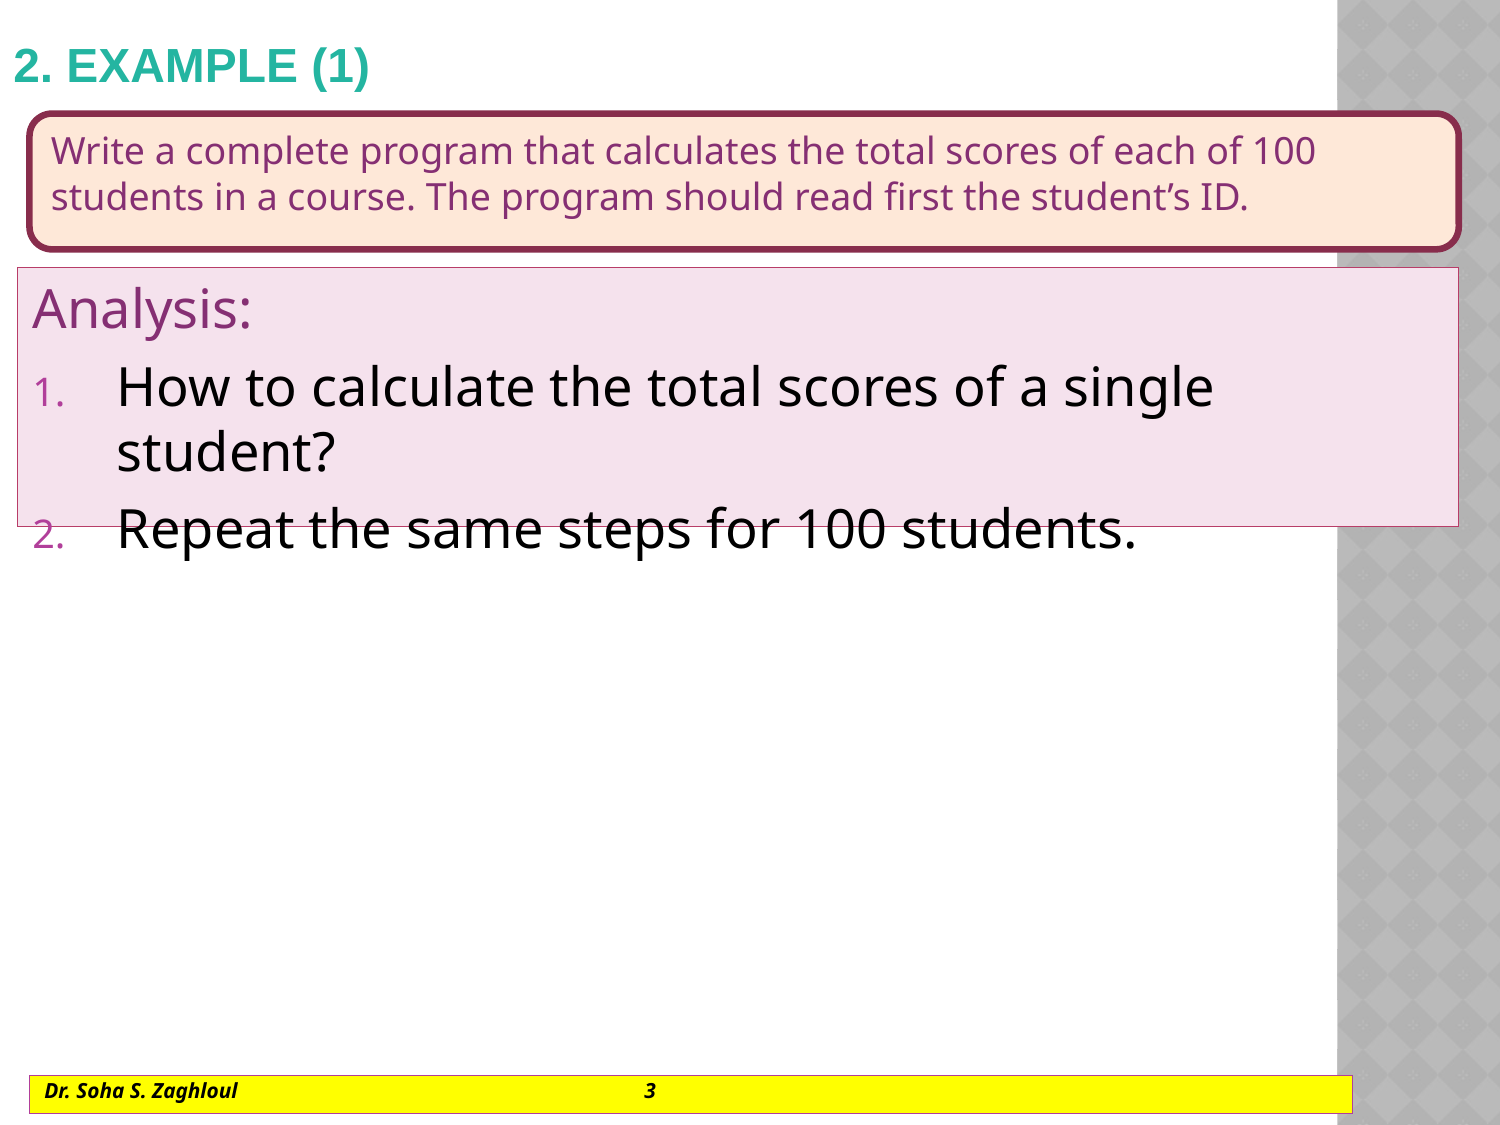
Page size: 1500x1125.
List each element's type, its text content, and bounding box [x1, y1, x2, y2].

title 2. Example (1) [5, 19, 1341, 93]
text_box Write a complete program that calculates the total scores of each of 100 students in a course. The program should read first the student’s ID. [26, 110, 1463, 253]
list Analysis: How to calculate the total scores of a single student? Repeat the same steps for 100 students. [17, 267, 1459, 527]
text_box Dr. Soha S. Zaghloul 3 [29, 1075, 1353, 1114]
